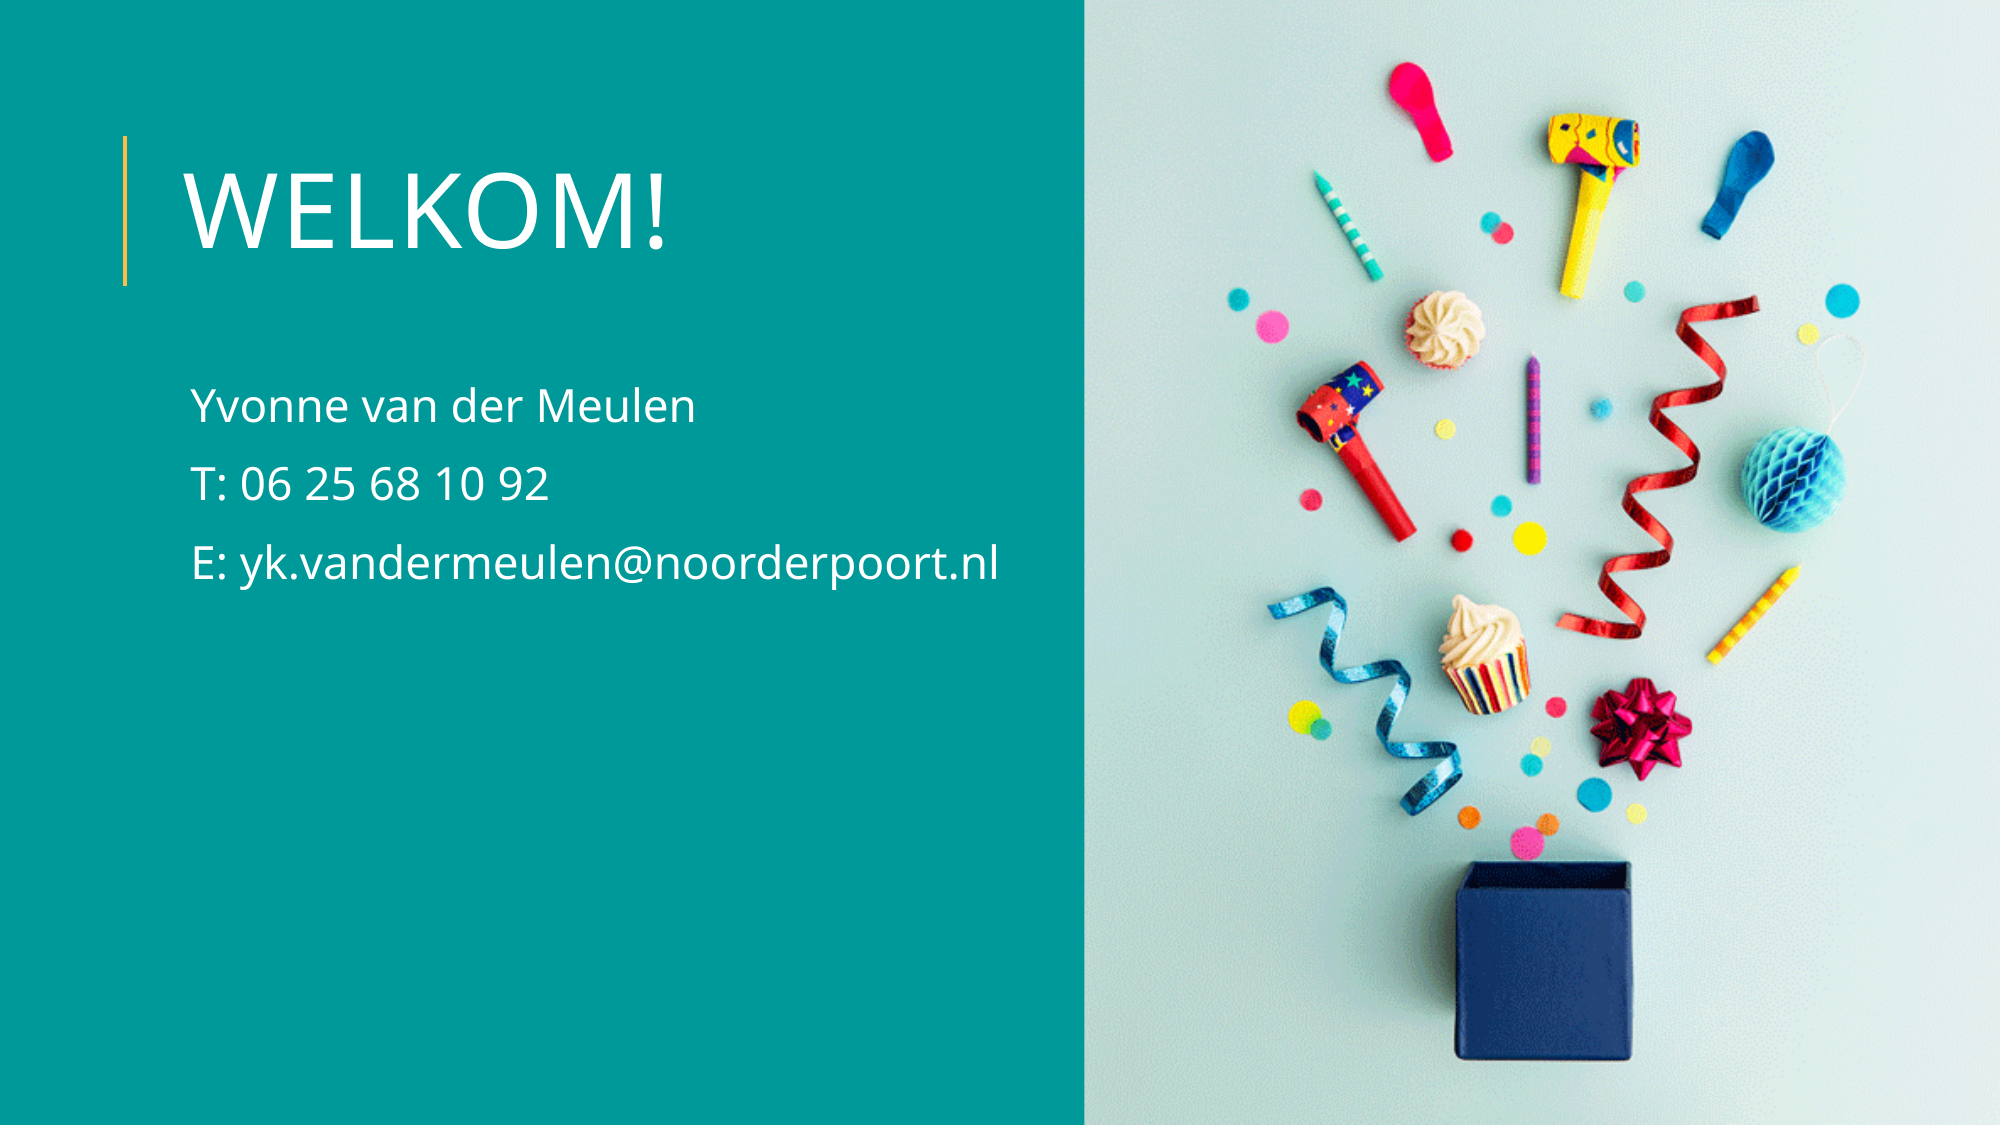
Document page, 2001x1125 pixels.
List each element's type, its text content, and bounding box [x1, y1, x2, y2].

list Yvonne van der Meulen T: 06 25 68 10 92 E: yk.vandermeulen@noorderpoort.nl [168, 375, 1022, 1035]
picture [1084, 0, 2000, 1125]
title Welkom! [168, 96, 872, 342]
